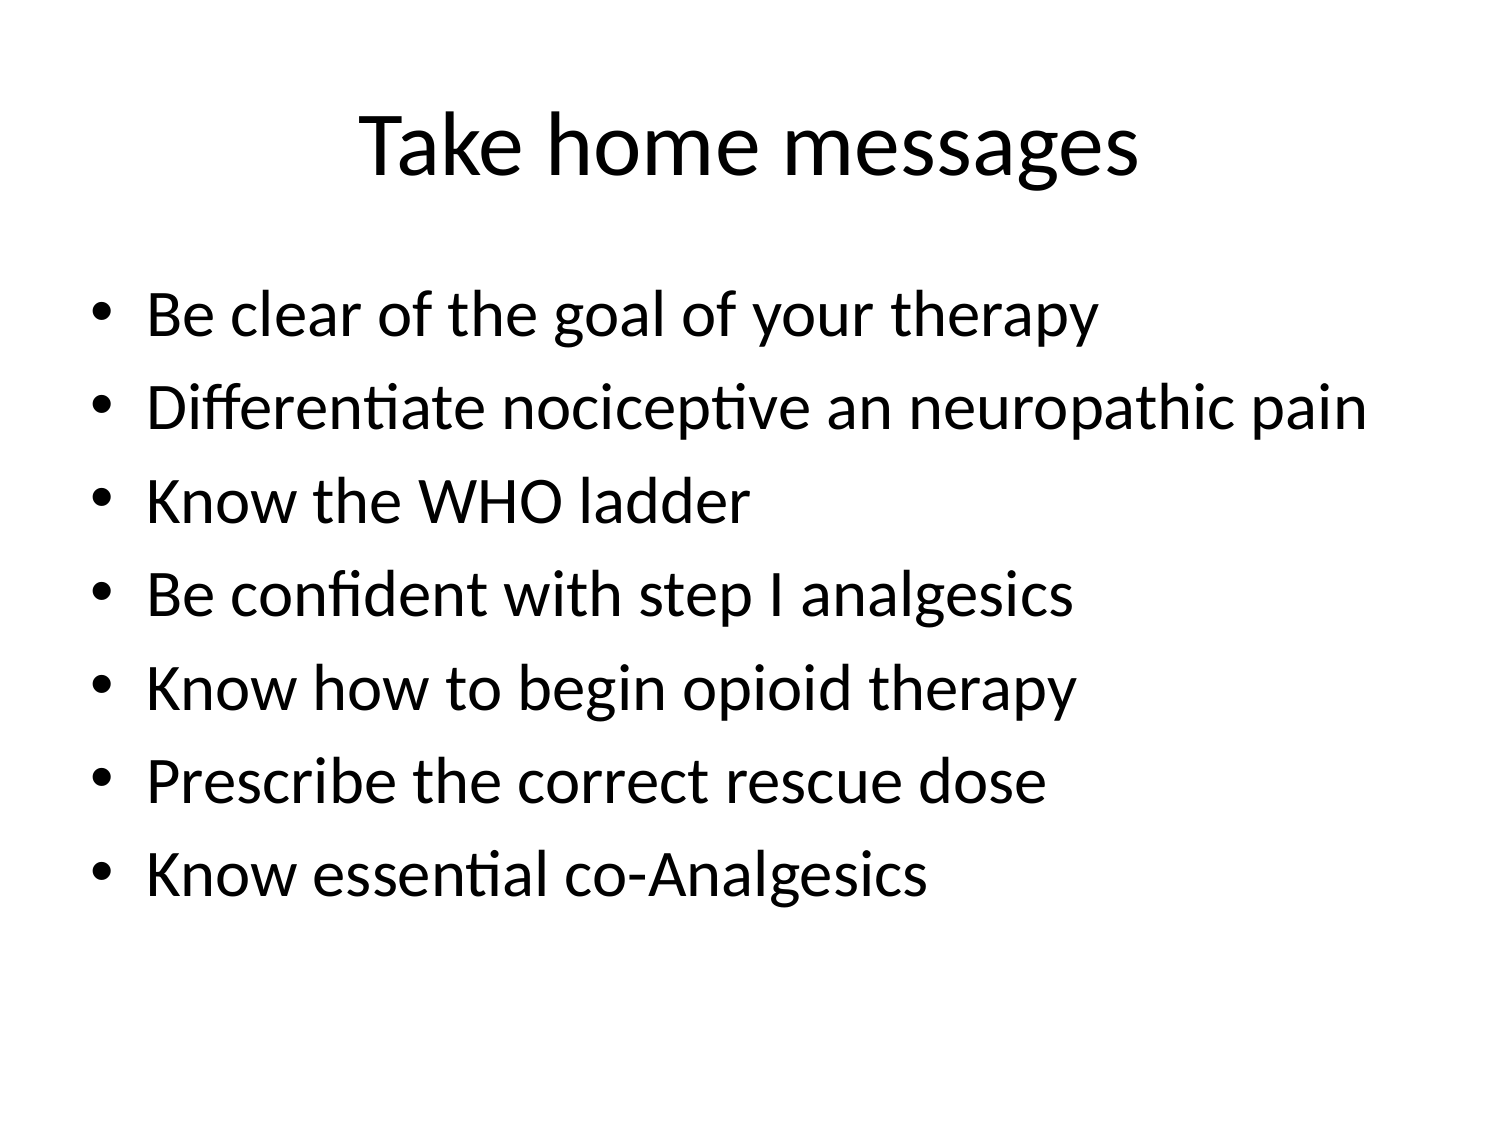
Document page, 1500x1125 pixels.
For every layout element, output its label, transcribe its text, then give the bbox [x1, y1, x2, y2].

list Be clear of the goal of your therapy Differentiate nociceptive an neuropathic pain Know the WHO ladder Be confident with step I analgesics Know how to begin opioid therapy Prescribe the correct rescue dose Know essential co-Analgesics [75, 262, 1425, 1005]
title Take home messages [75, 45, 1425, 233]
